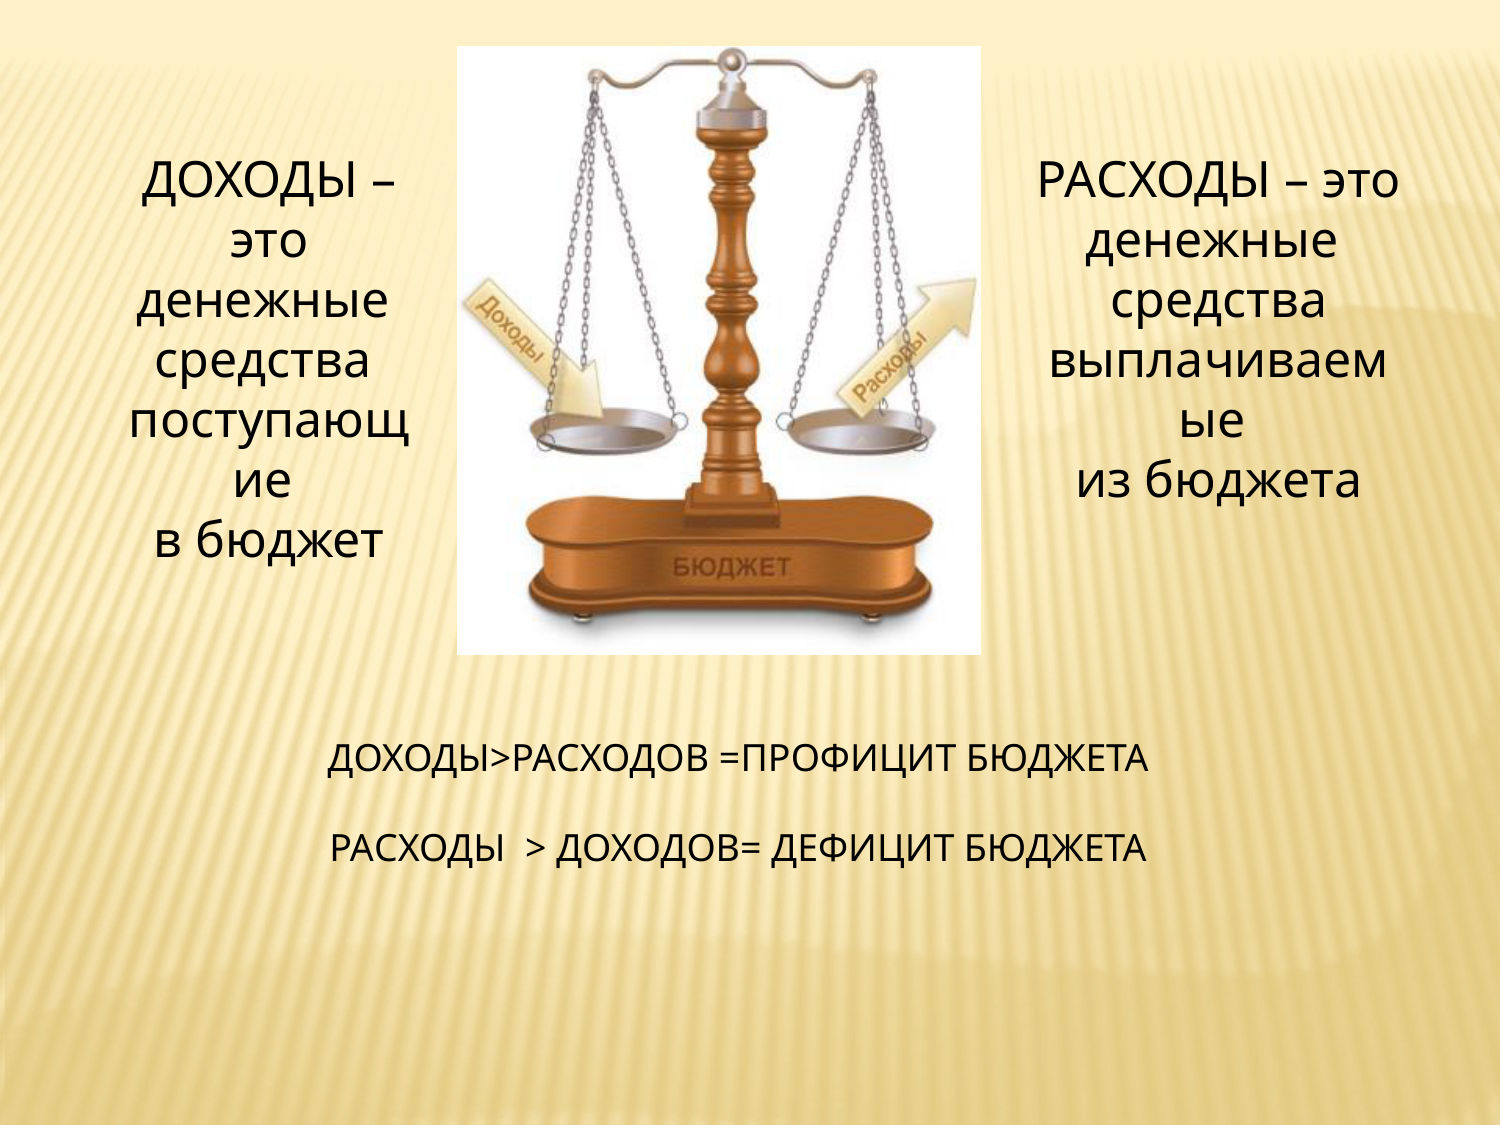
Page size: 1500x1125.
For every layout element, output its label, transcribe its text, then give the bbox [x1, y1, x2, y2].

text_box ДОХОДЫ –это денежные средства поступающие в бюджет [105, 140, 434, 576]
picture [0, 0, 1500, 1125]
text_box РАСХОДЫ – это денежные средства выплачиваемые из бюджета [1019, 140, 1418, 516]
text_box ДОХОДЫ>РАСХОДОВ =ПРОФИЦИТ БЮДЖЕТА РАСХОДЫ > ДОХОДОВ= ДЕФИЦИТ БЮДЖЕТА [234, 726, 1243, 877]
